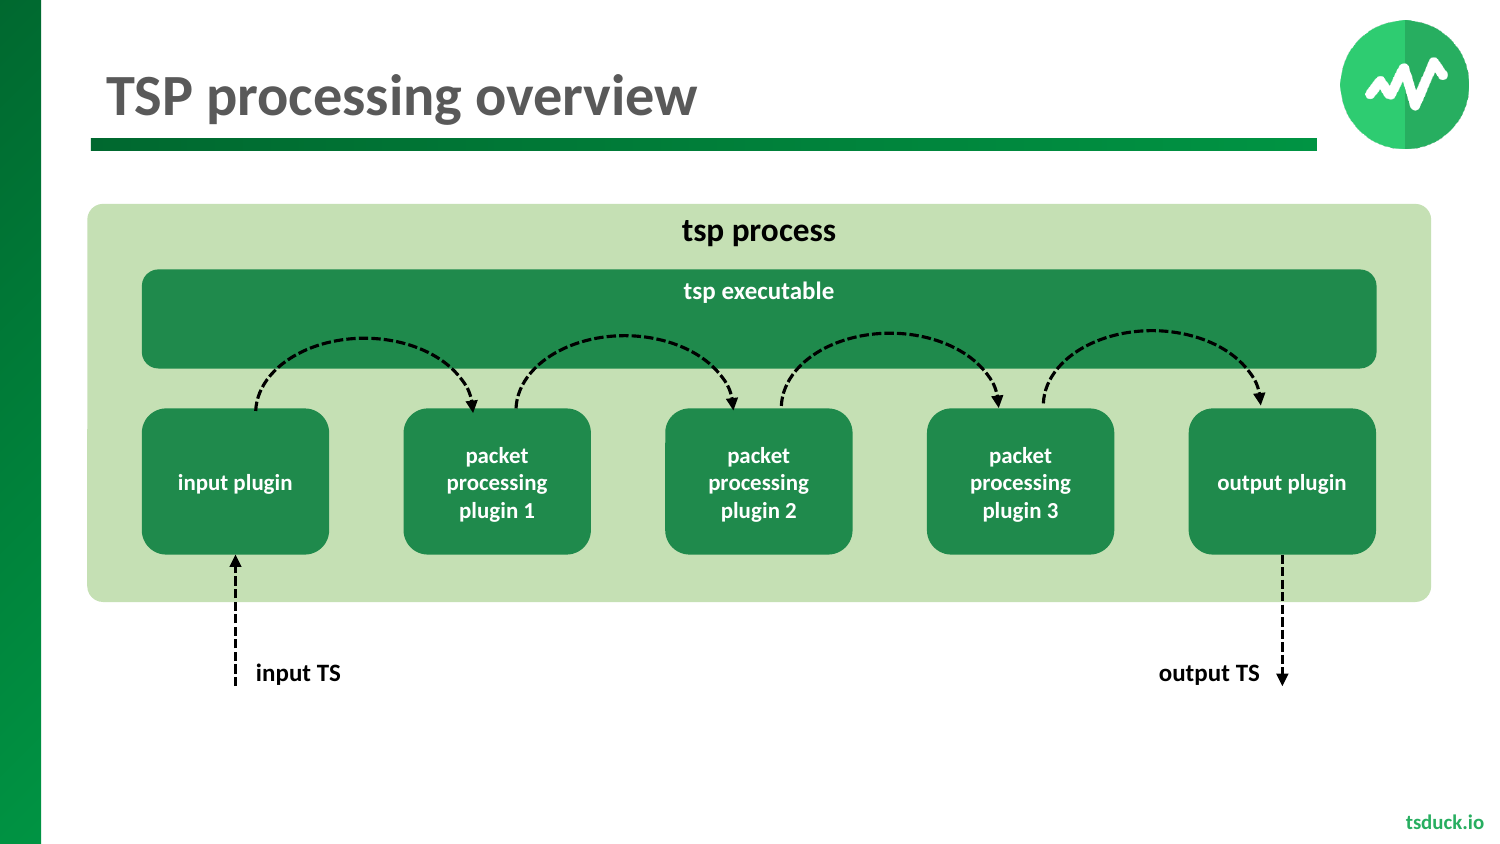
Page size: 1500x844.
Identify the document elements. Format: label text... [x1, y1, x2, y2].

text_box packet processing plugin 2 [665, 408, 853, 555]
text_box packet processing plugin 1 [403, 408, 591, 555]
title TSP processing overview [91, 38, 1333, 146]
text_box tsp process [87, 203, 1432, 603]
text_box tsp executable [141, 269, 1377, 369]
text_box input plugin [141, 408, 330, 555]
text_box packet processing plugin 3 [926, 408, 1115, 555]
text_box [1043, 330, 1266, 406]
text_box [781, 333, 1004, 409]
picture [1340, 20, 1469, 149]
text_box output TS [1088, 656, 1260, 687]
text_box input TS [255, 656, 428, 687]
text_box [515, 335, 739, 411]
text_box [255, 338, 478, 414]
text_box output plugin [1188, 408, 1377, 555]
